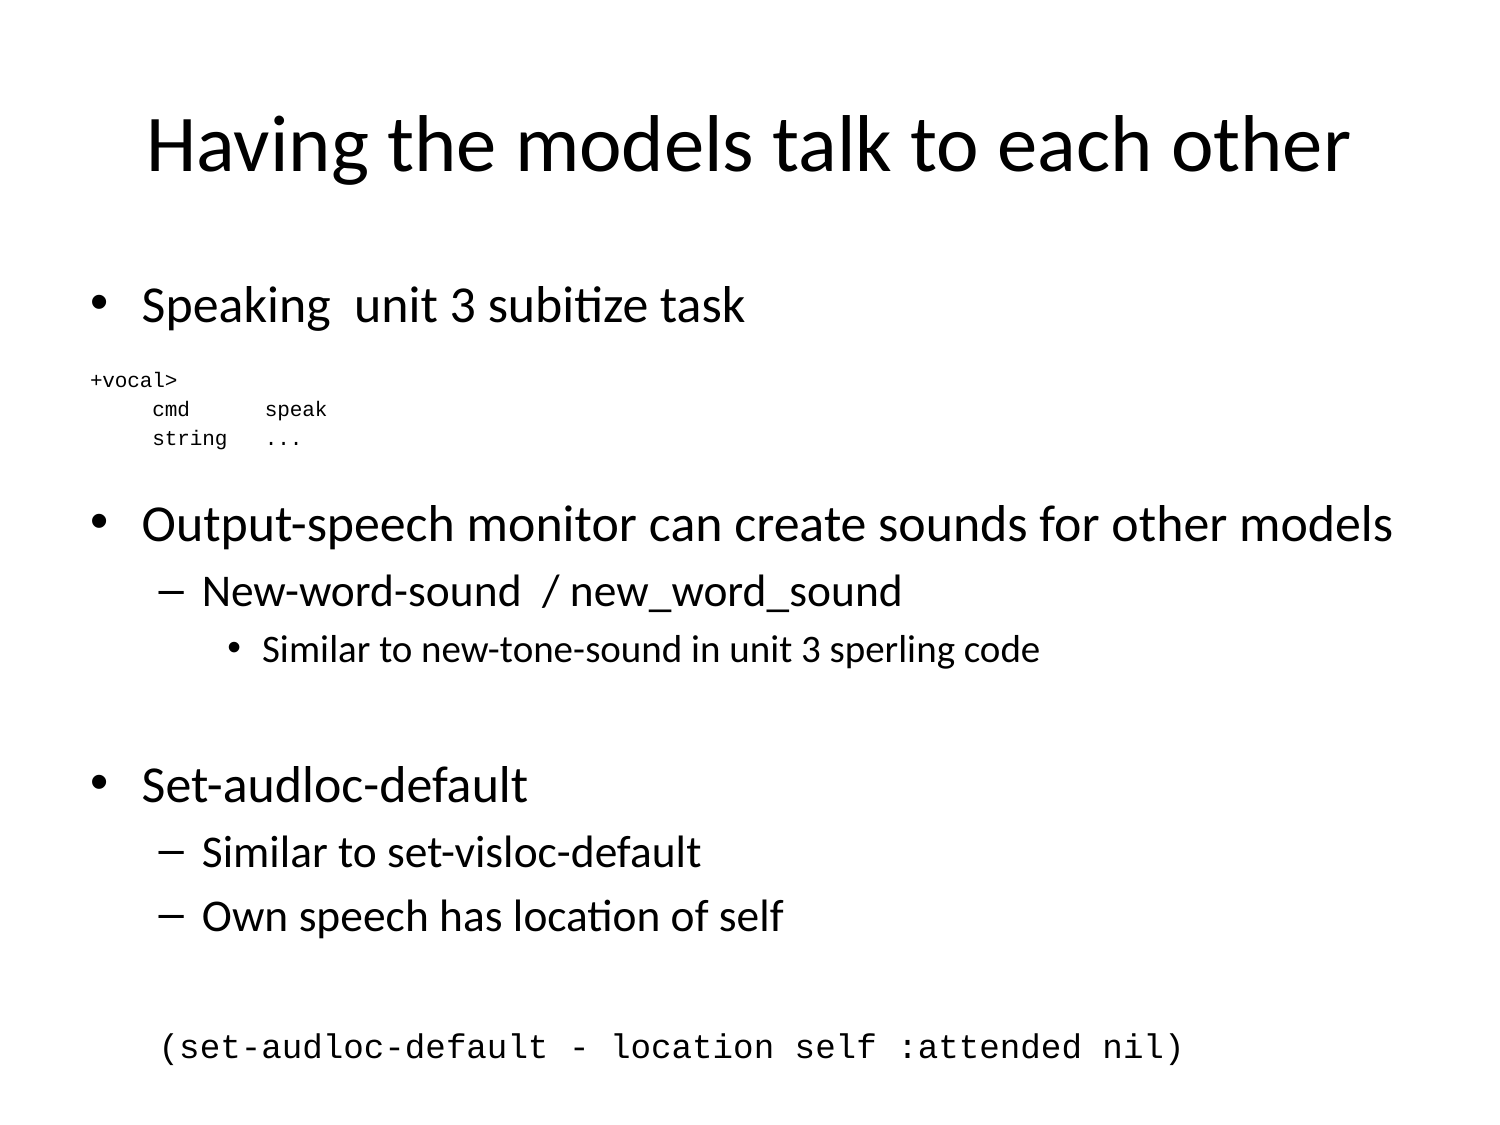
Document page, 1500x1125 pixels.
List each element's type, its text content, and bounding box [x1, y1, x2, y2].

list Speaking unit 3 subitize task +vocal> cmd speak string ... Output-speech monitor can create sounds for other models New-word-sound / new_word_sound Similar to new-tone-sound in unit 3 sperling code Set-audloc-default Similar to set-visloc-default Own speech has location of self (set-audloc-default - location self :attended nil) [75, 262, 1425, 1100]
title Having the models talk to each other [75, 45, 1425, 233]
